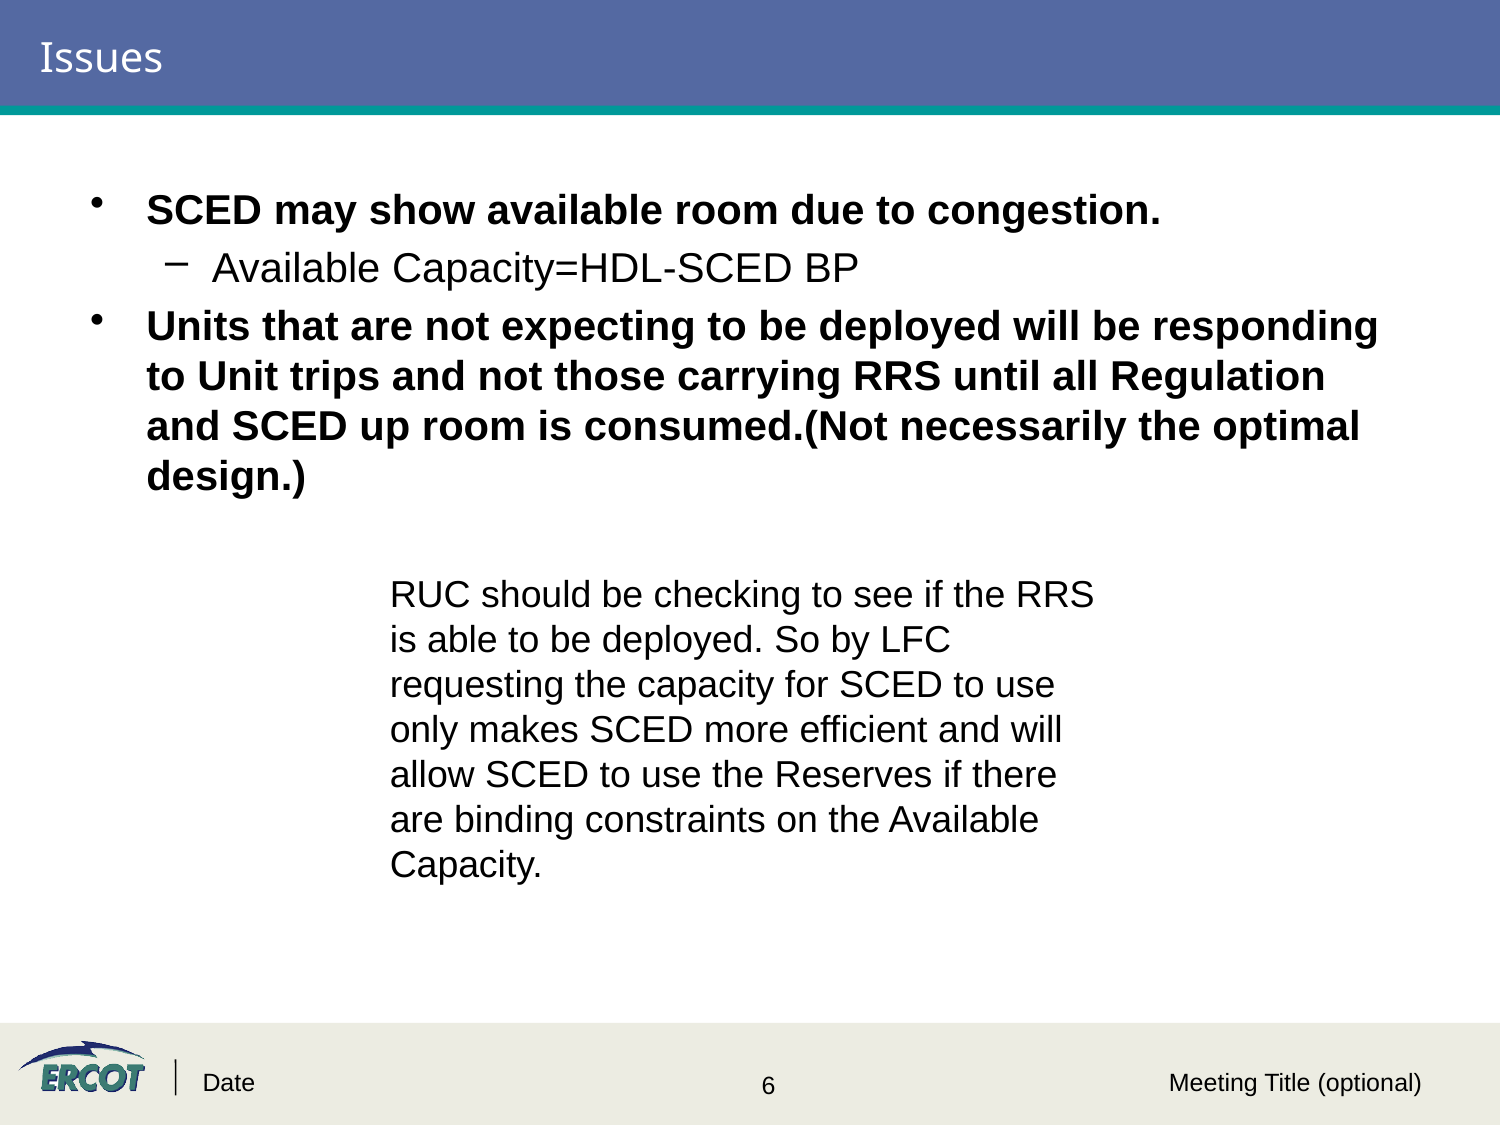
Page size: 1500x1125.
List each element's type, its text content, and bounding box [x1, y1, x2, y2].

footer Meeting Title (optional) [1024, 1059, 1438, 1125]
picture [10, 1031, 151, 1111]
text_box RUC should be checking to see if the RRS is able to be deployed. So by LFC requesting the capacity for SCED to use only makes SCED more efficient and will allow SCED to use the Reserves if there are binding constraints on the Available Capacity. [374, 562, 1125, 893]
slide_number Date [187, 1059, 538, 1125]
list SCED may show available room due to congestion. Available Capacity=HDL-SCED BP Units that are not expecting to be deployed will be responding to Unit trips and not those carrying RRS until all Regulation and SCED up room is consumed.(Not necessarily the optimal design.) [74, 174, 1426, 563]
title Issues [24, 0, 1451, 113]
